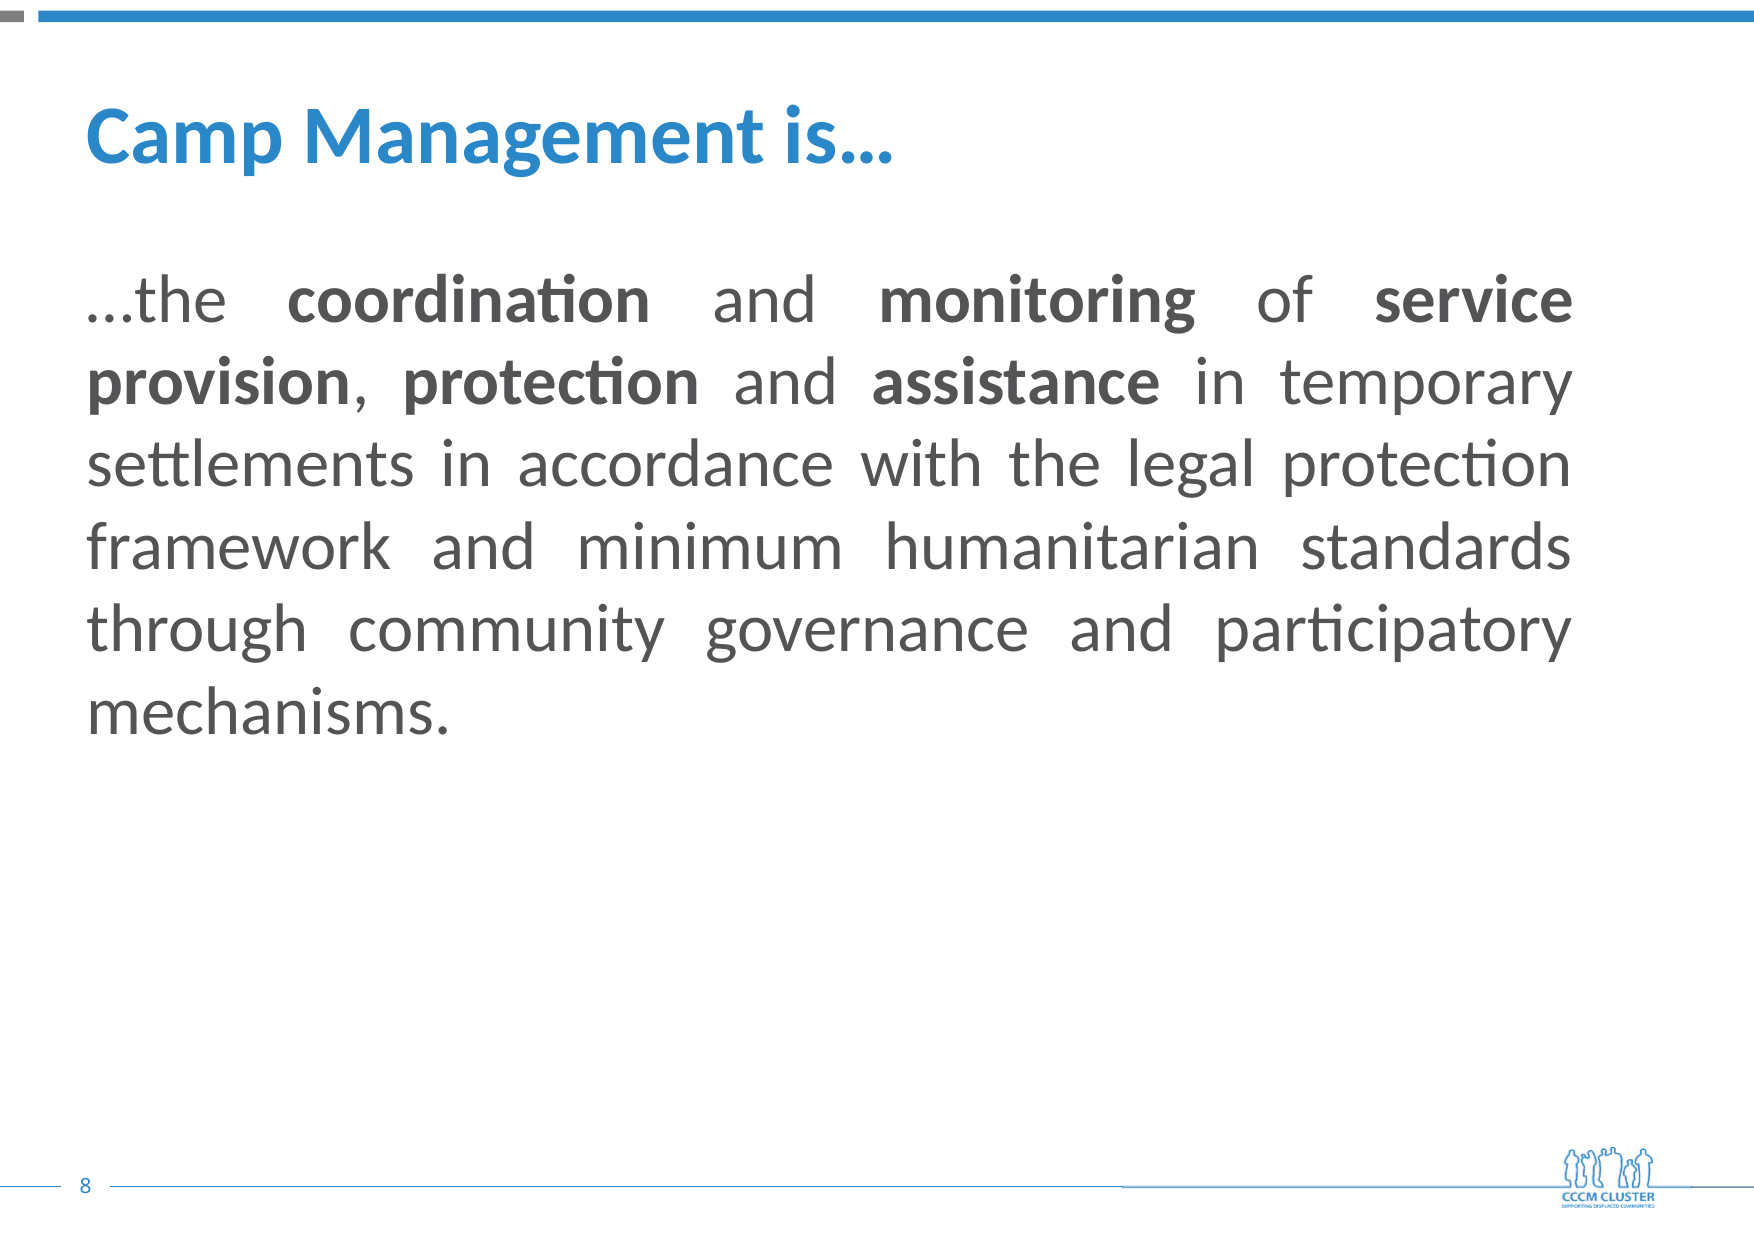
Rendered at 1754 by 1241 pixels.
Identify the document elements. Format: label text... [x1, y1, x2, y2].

picture [0, 1147, 1754, 1209]
title Camp Management is… [71, 73, 1692, 204]
list …the coordination and monitoring of service provision, protection and assistance in temporary settlements in accordance with the legal protection framework and minimum humanitarian standards through community governance and participatory mechanisms. [71, 245, 1589, 1087]
